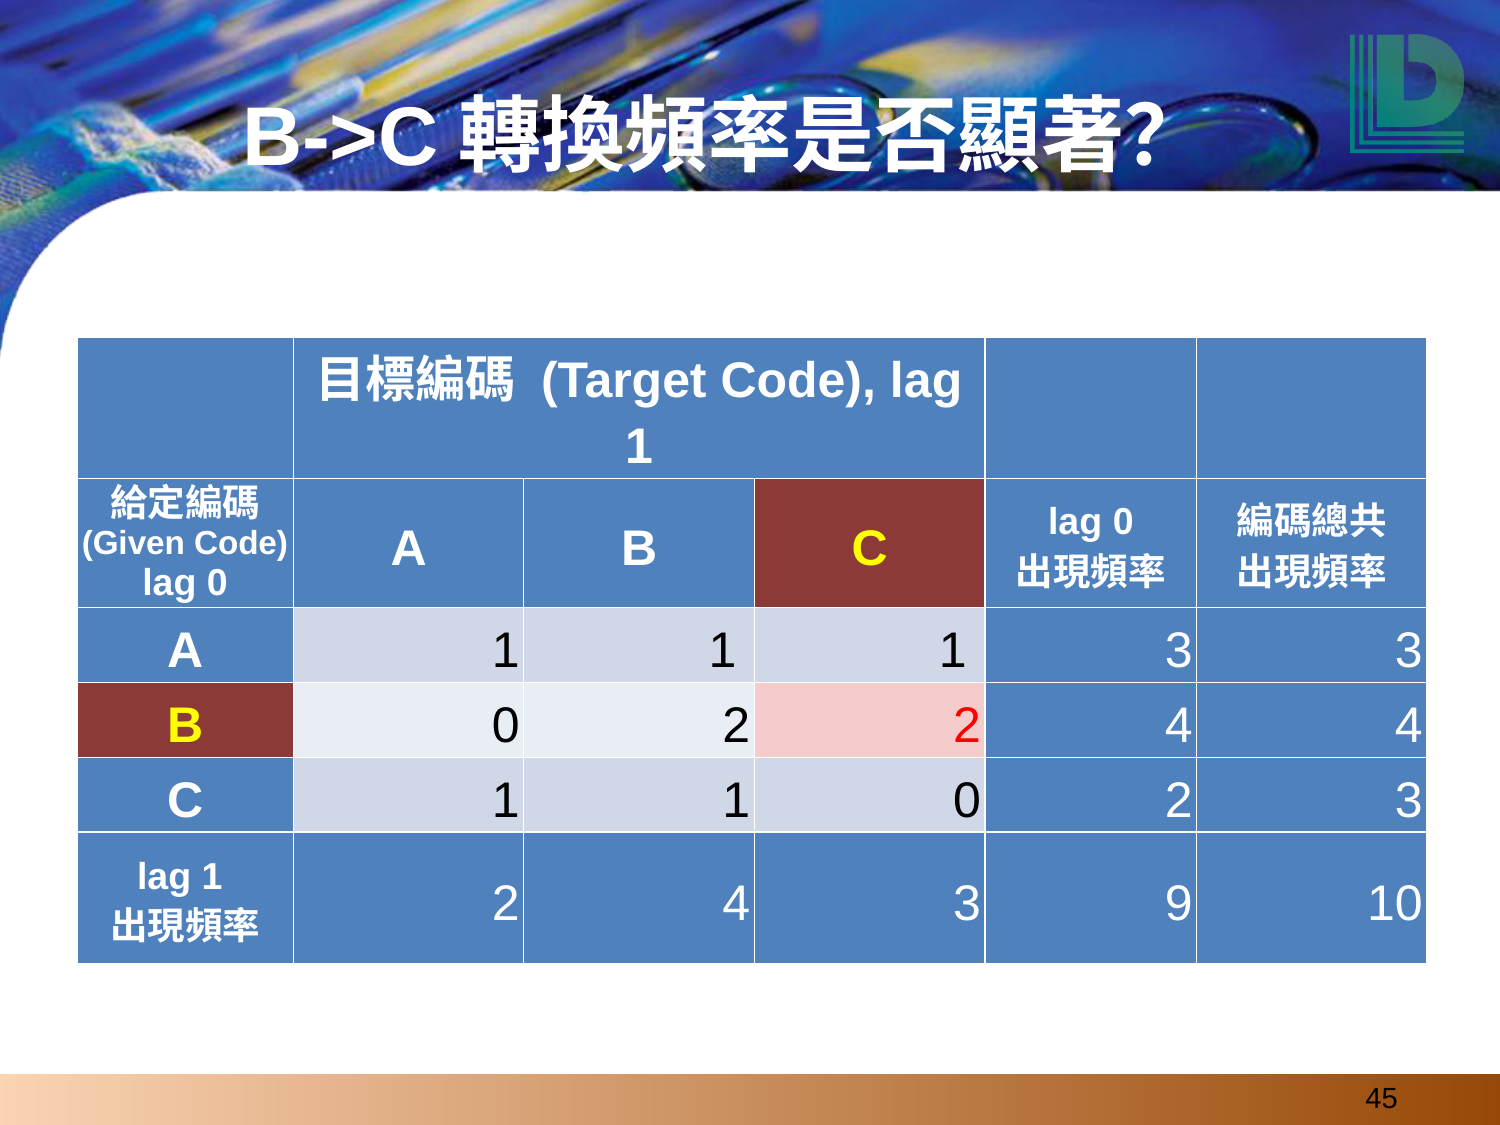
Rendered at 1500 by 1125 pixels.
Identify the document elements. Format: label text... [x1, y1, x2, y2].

table_cell 3 [986, 608, 1196, 682]
table_cell 1 [524, 608, 754, 682]
table_cell 1 [524, 758, 754, 831]
table_cell 9 [986, 833, 1196, 963]
slide_number ‹#› [1350, 1074, 1488, 1118]
table_cell 2 [369, 1075, 373, 1125]
table_header [986, 338, 1196, 478]
table_cell 3 [755, 833, 984, 963]
table_cell C [78, 758, 293, 831]
table_cell B [78, 683, 293, 757]
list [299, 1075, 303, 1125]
table_header [1197, 338, 1426, 478]
title B->C轉換頻率是否顯著？ [137, 93, 1313, 190]
table_cell 1 [294, 608, 523, 682]
table_cell 4 [1197, 683, 1426, 757]
table_cell lag 0 出現頻率 [986, 479, 1196, 607]
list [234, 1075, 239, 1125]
table_cell 1 [755, 608, 984, 682]
table_cell 3 [1197, 758, 1426, 831]
table_cell 2 [294, 833, 523, 963]
table_cell A [78, 608, 293, 682]
table_cell 給定編碼 (Given Code) lag 0 [78, 479, 293, 607]
picture [0, 0, 1500, 383]
table_cell 2 [755, 683, 984, 757]
table_cell B [524, 479, 754, 607]
table_cell lag 1 出現頻率 [78, 833, 293, 963]
table_cell 2 [986, 758, 1196, 831]
table_cell 4 [524, 833, 754, 963]
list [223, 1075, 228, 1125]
table_cell 0 [294, 683, 523, 757]
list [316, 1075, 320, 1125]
table_cell A [294, 479, 523, 607]
table_cell 4 [986, 683, 1196, 757]
table_cell 10 [1197, 833, 1426, 963]
table_cell 1 [294, 758, 523, 831]
table_cell C [755, 479, 984, 607]
table_cell 3 [1197, 608, 1426, 682]
table_header 目標編碼 (Target Code), lag 1 [294, 338, 984, 478]
table_cell 2 [524, 683, 754, 757]
table_header [78, 338, 293, 478]
table_cell 0 [755, 758, 984, 831]
table_cell 編碼總共 出現頻率 [1197, 479, 1426, 607]
